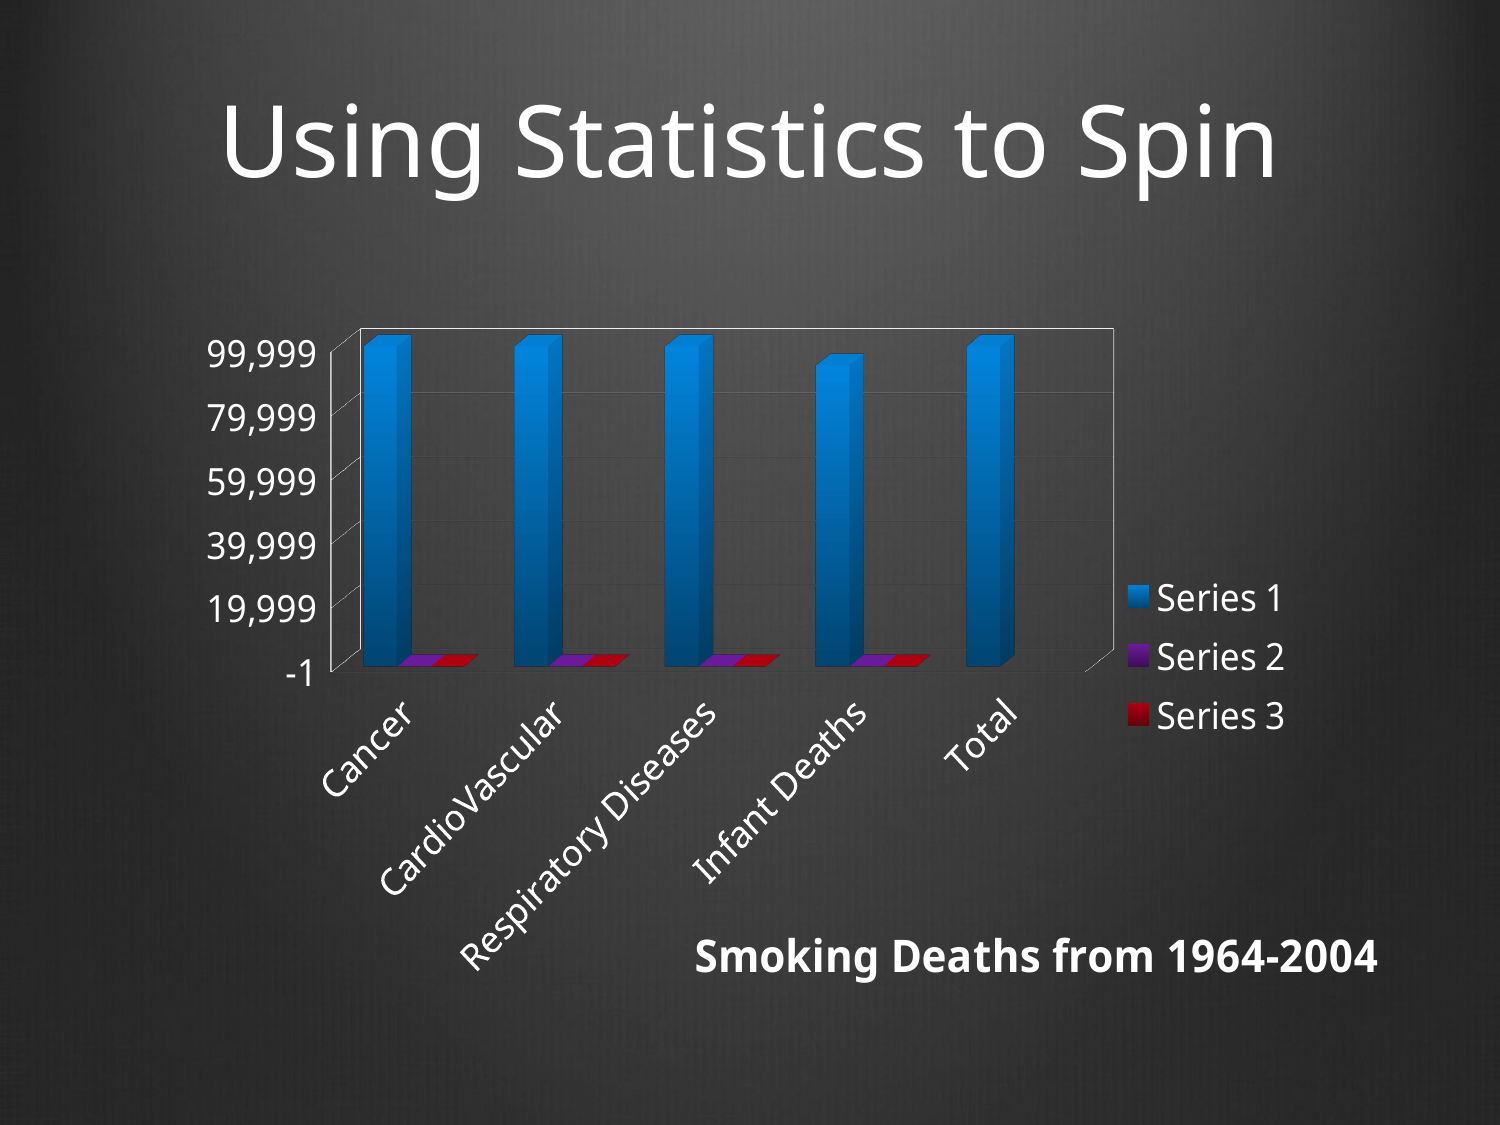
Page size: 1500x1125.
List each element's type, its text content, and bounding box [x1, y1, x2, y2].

title Using Statistics to Spin [112, 19, 1388, 255]
chart [112, 306, 1388, 1005]
